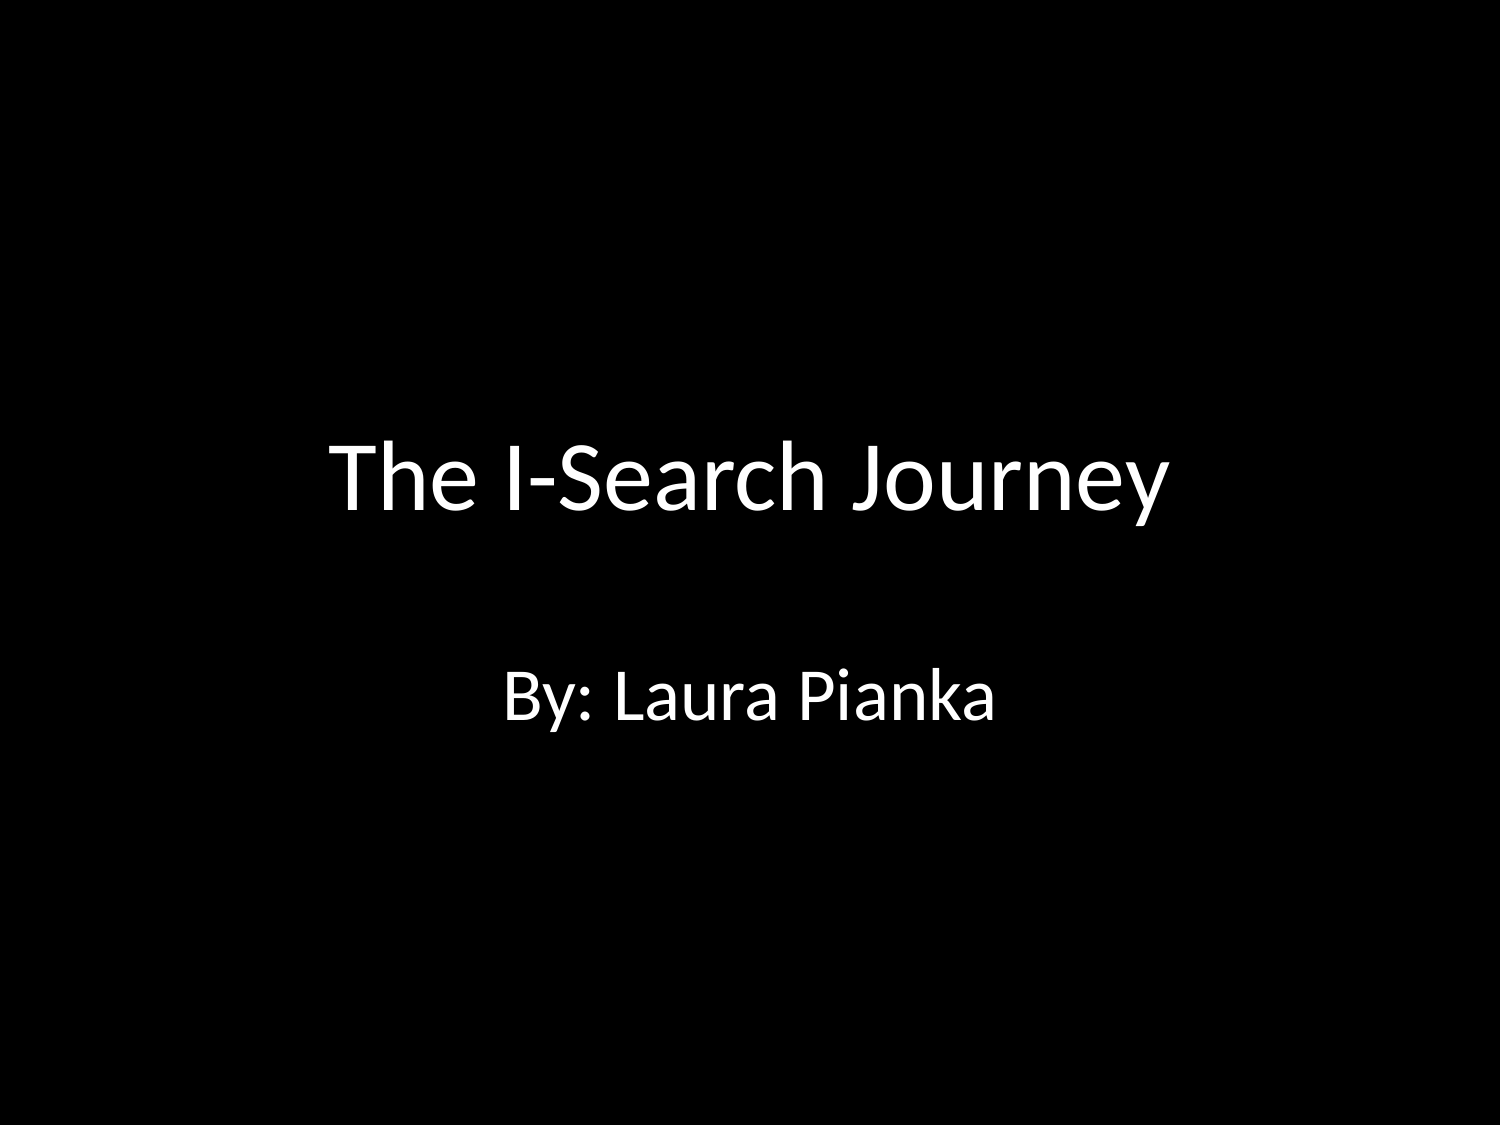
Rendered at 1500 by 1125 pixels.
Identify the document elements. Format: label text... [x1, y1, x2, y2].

title The I-Search Journey [112, 349, 1388, 591]
subtitle By: Laura Pianka [225, 637, 1275, 925]
